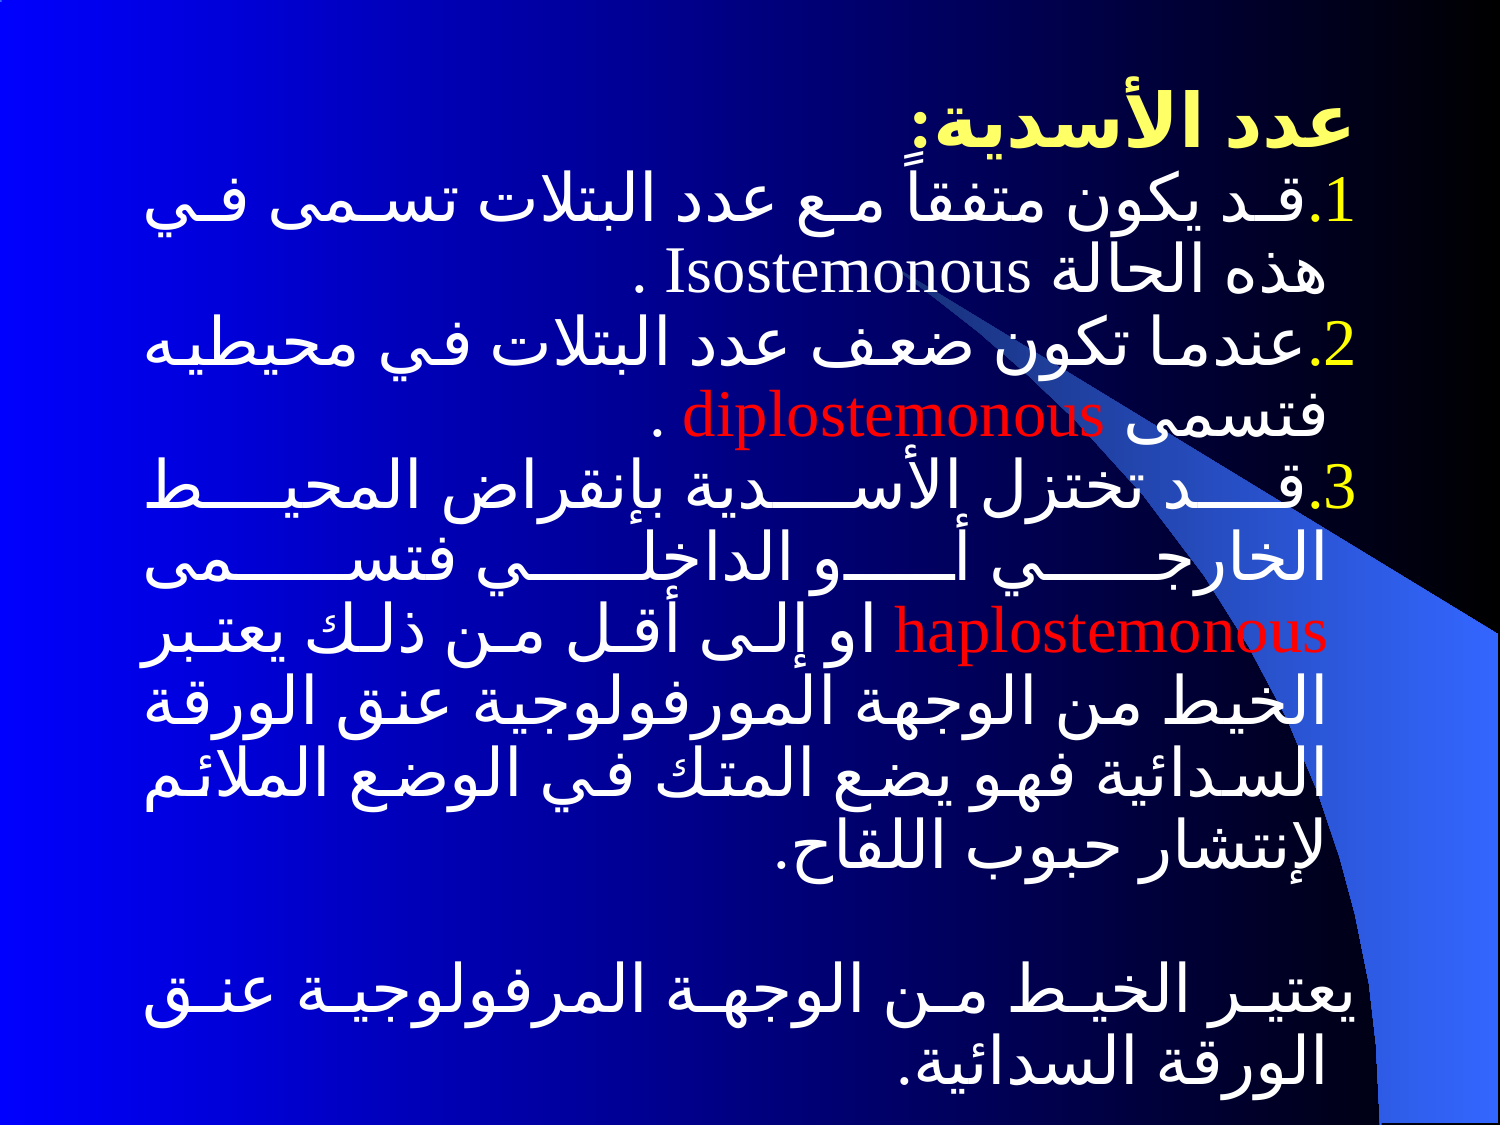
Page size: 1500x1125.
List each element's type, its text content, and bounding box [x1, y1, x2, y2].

list عدد الأسدية: قد يكون متفقاً مع عدد البتلات تسمى في هذه الحالة Isostemonous . عندما تكون ضعف عدد البتلات في محيطيه فتسمى diplostemonous . قد تختزل الأسدية بإنقراض المحيط الخارجي أو الداخلي فتسمى haplostemonous او إلى أقل من ذلك يعتبر الخيط من الوجهة المورفولوجية عنق الورقة السدائية فهو يضع المتك في الوضع الملائم لإنتشار حبوب اللقاح. يعتير الخيط من الوجهة المرفولوجية عنق الورقة السدائية. [112, 74, 1388, 1013]
